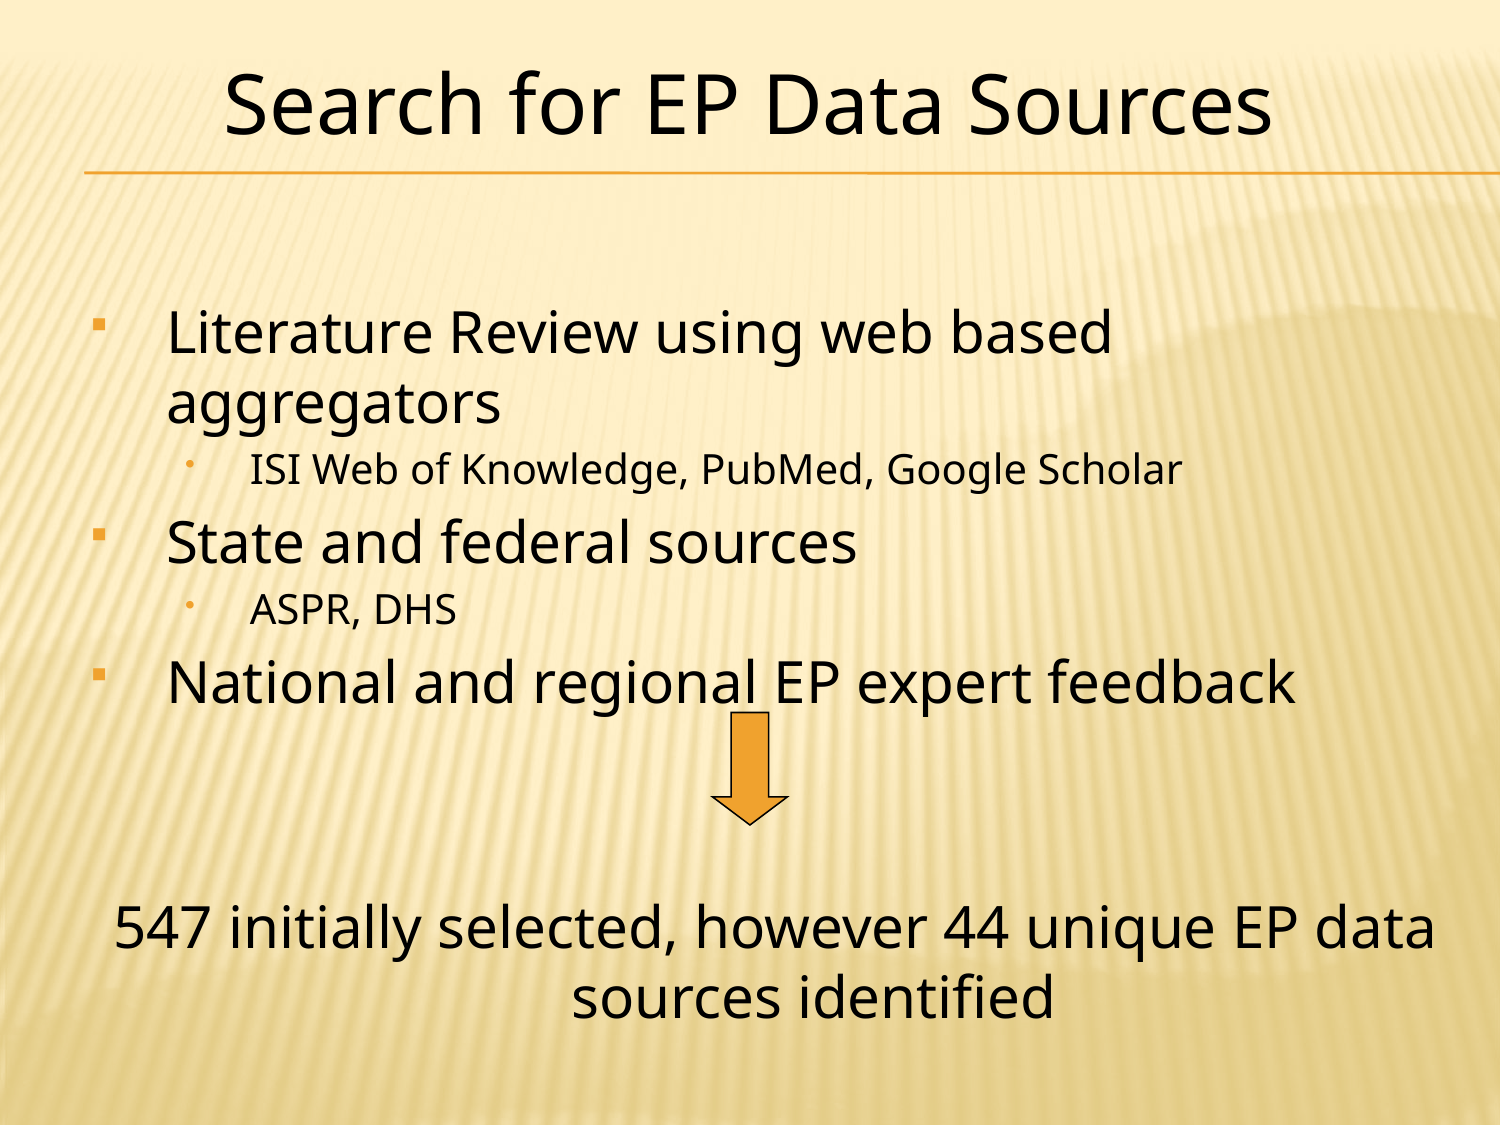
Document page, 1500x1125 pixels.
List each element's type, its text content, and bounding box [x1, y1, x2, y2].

title Search for EP Data Sources [30, 0, 1469, 159]
text_box [712, 712, 788, 826]
list Literature Review using web based aggregators ISI Web of Knowledge, PubMed, Google Scholar State and federal sources ASPR, DHS National and regional EP expert feedback 547 initially selected, however 44 unique EP data sources identified [74, 287, 1477, 1052]
